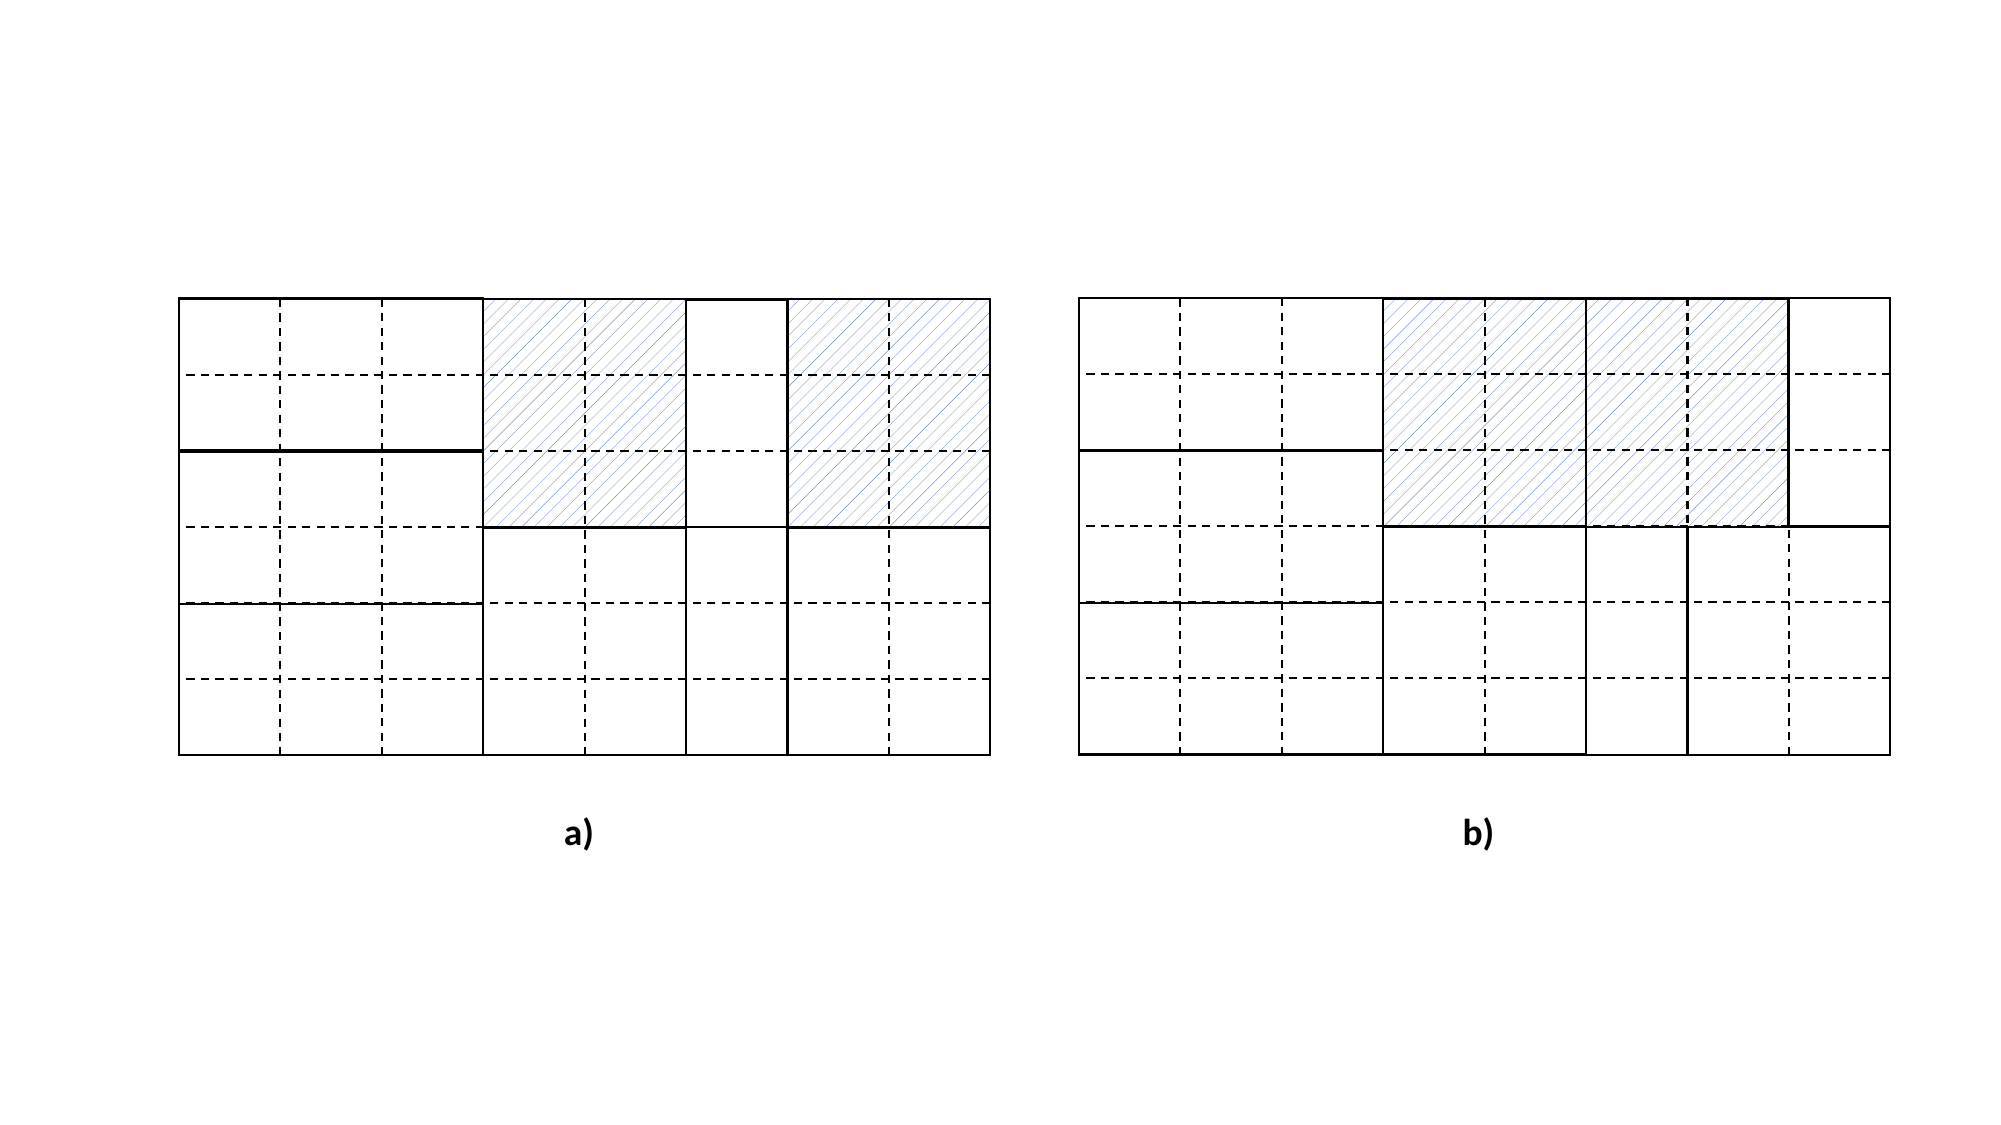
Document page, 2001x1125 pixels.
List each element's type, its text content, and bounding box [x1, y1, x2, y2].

text_box a) [549, 800, 610, 860]
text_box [1078, 297, 1891, 755]
text_box b) [1447, 800, 1510, 860]
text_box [178, 298, 991, 756]
